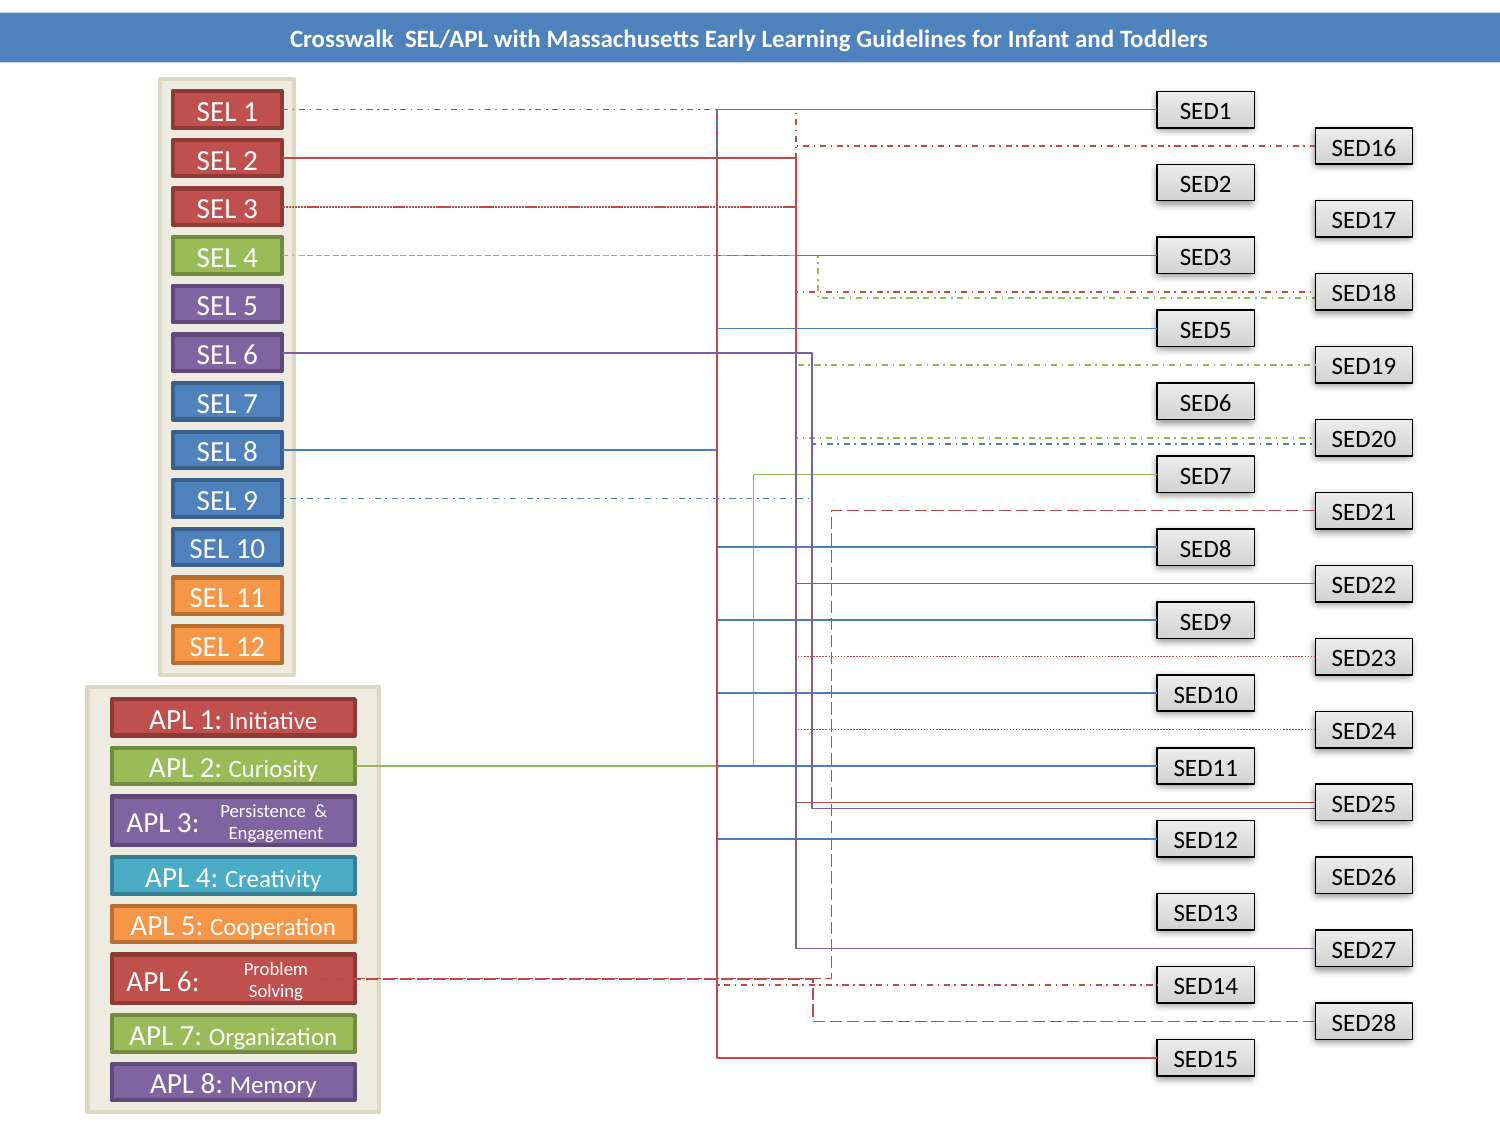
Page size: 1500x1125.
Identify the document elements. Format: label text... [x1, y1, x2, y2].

text_box Crosswalk SEL/APL with Massachusetts Early Learning Guidelines for Infant and Toddlers [0, 10, 1500, 65]
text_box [87, 78, 1413, 1113]
